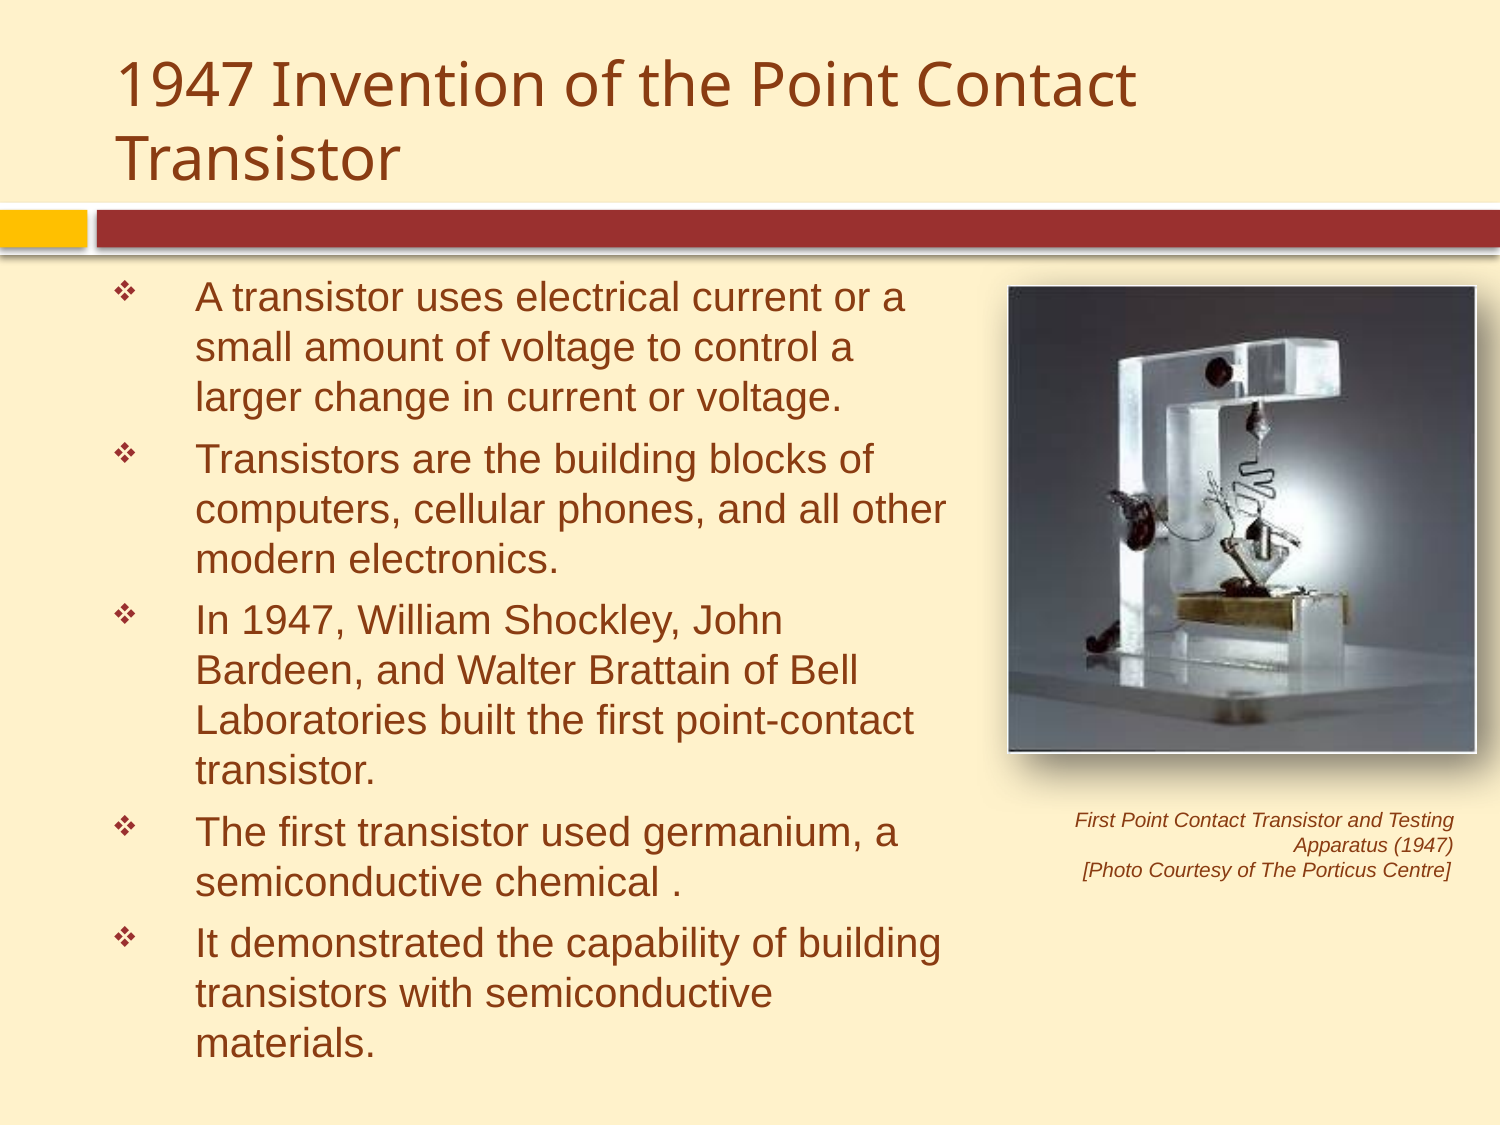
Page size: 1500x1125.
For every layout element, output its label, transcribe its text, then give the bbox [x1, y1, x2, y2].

picture [1007, 285, 1477, 754]
title 1947 Invention of the Point Contact Transistor [100, 37, 1438, 200]
text_box First Point Contact Transistor and Testing Apparatus (1947) [Photo Courtesy of The Porticus Centre] [1048, 798, 1469, 889]
list A transistor uses electrical current or a small amount of voltage to control a larger change in current or voltage. Transistors are the building blocks of computers, cellular phones, and all other modern electronics. In 1947, William Shockley, John Bardeen, and Walter Brattain of Bell Laboratories built the first point-contact transistor. The first transistor used germanium, a semiconductive chemical . It demonstrated the capability of building transistors with semiconductive materials. [96, 262, 980, 1076]
